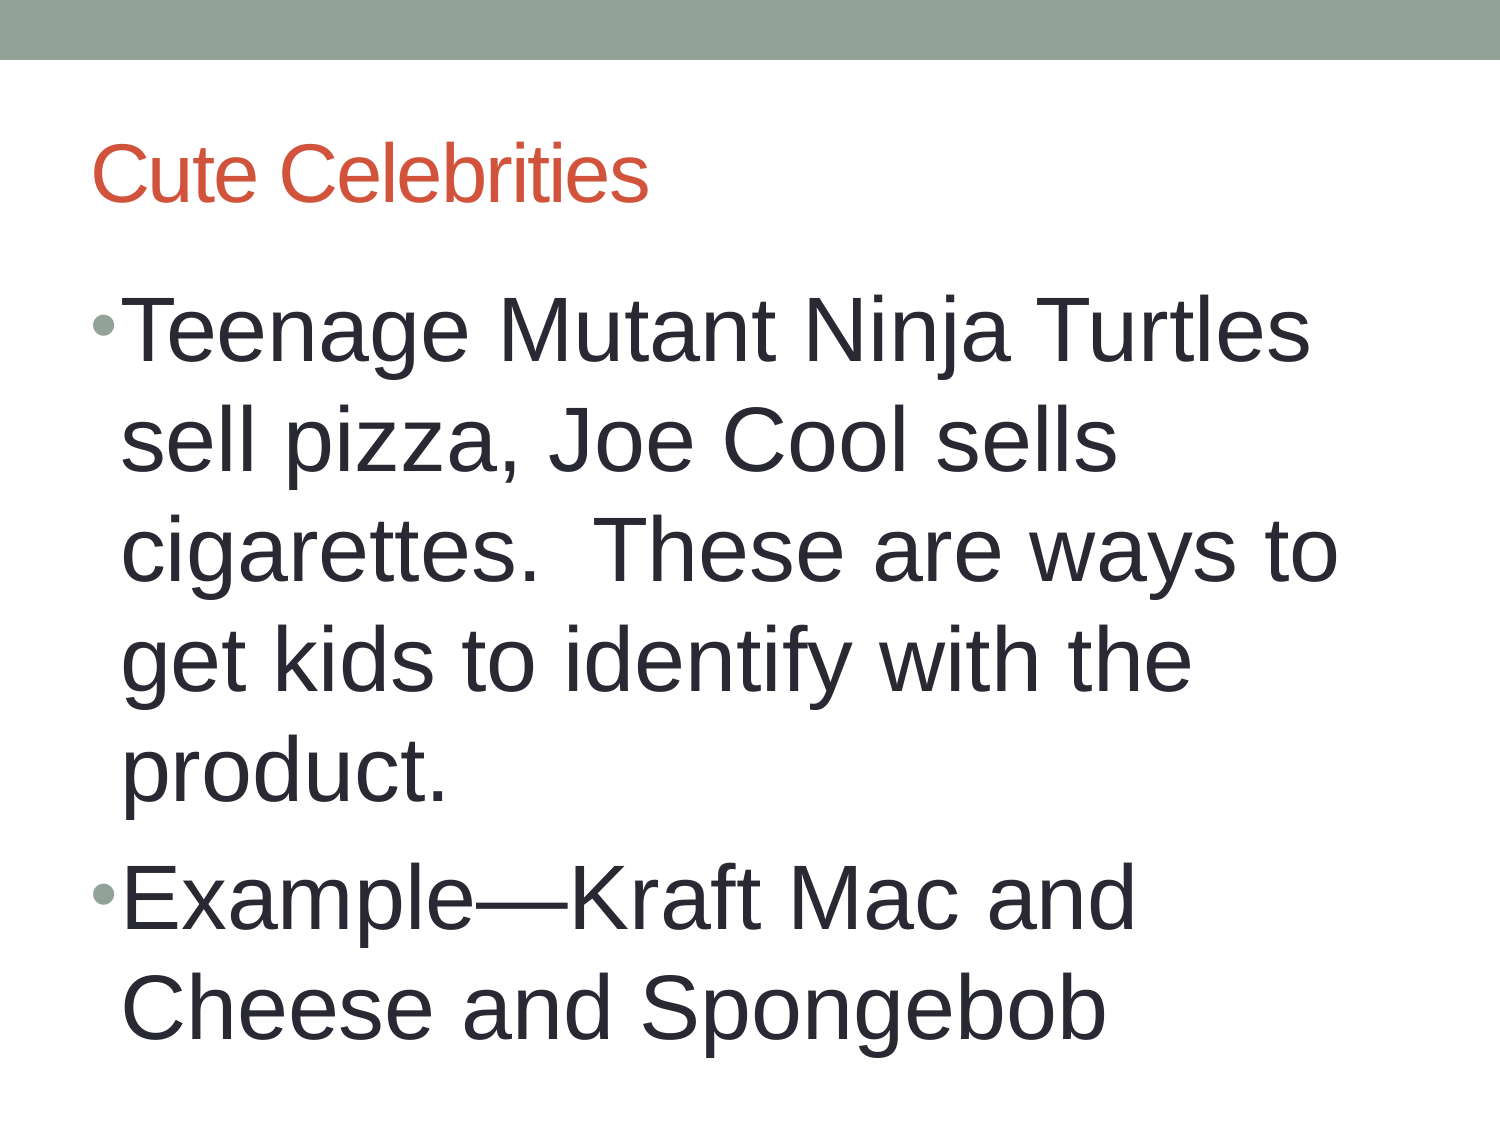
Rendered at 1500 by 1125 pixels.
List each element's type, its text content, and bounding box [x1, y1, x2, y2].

title Cute Celebrities [75, 87, 1425, 250]
list Teenage Mutant Ninja Turtles sell pizza, Joe Cool sells cigarettes. These are ways to get kids to identify with the product. Example—Kraft Mac and Cheese and Spongebob [75, 262, 1425, 1063]
